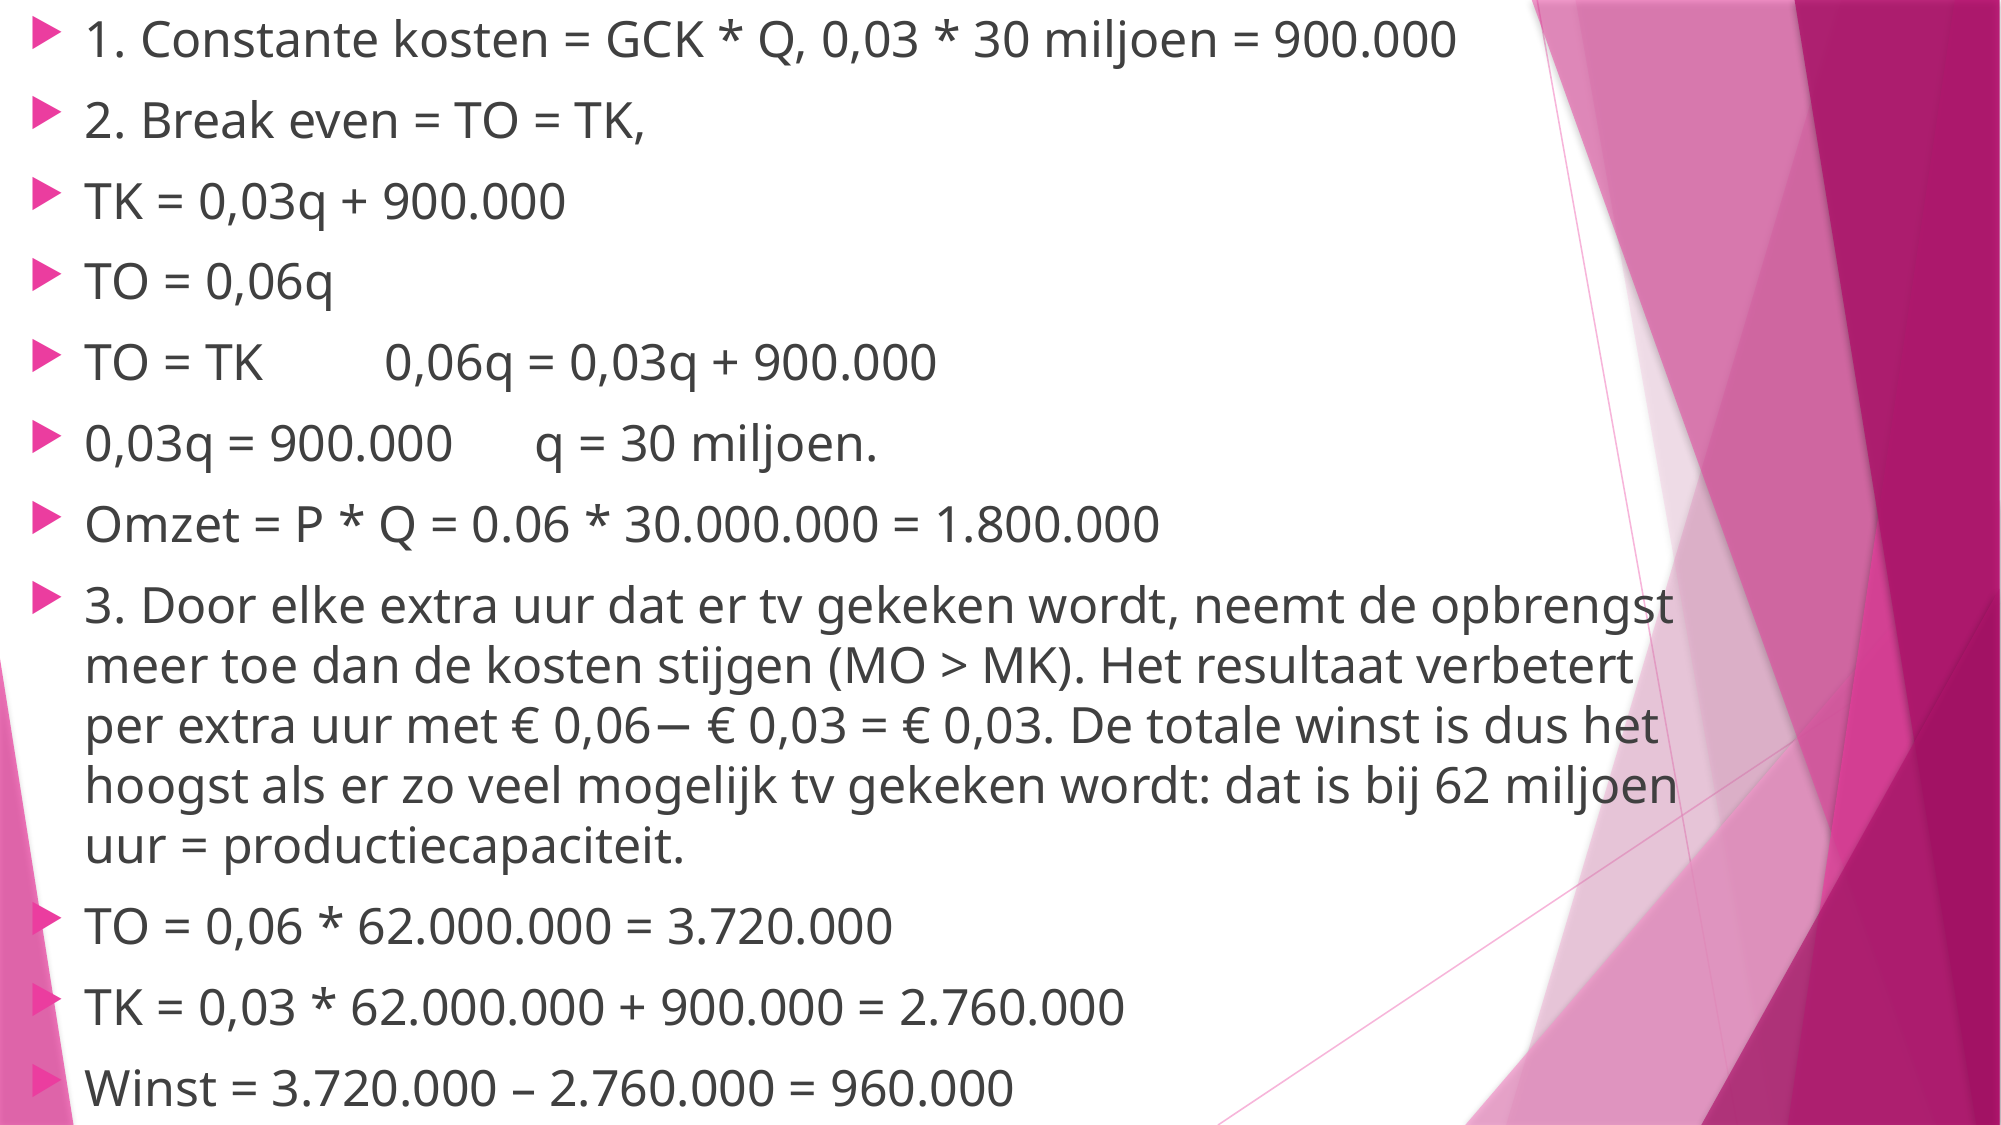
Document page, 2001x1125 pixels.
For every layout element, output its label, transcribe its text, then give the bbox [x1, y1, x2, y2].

list 1. Constante kosten = GCK * Q, 0,03 * 30 miljoen = 900.000 2. Break even = TO = TK, TK = 0,03q + 900.000 TO = 0,06q TO = TK 0,06q = 0,03q + 900.000 0,03q = 900.000 q = 30 miljoen. Omzet = P * Q = 0.06 * 30.000.000 = 1.800.000 3. Door elke extra uur dat er tv gekeken wordt, neemt de opbrengst meer toe dan de kosten stijgen (MO > MK). Het resultaat verbetert per extra uur met € 0,06− € 0,03 = € 0,03. De totale winst is dus het hoogst als er zo veel mogelijk tv gekeken wordt: dat is bij 62 miljoen uur = productiecapaciteit. TO = 0,06 * 62.000.000 = 3.720.000 TK = 0,03 * 62.000.000 + 900.000 = 2.760.000 Winst = 3.720.000 – 2.760.000 = 960.000 [13, 0, 1739, 992]
